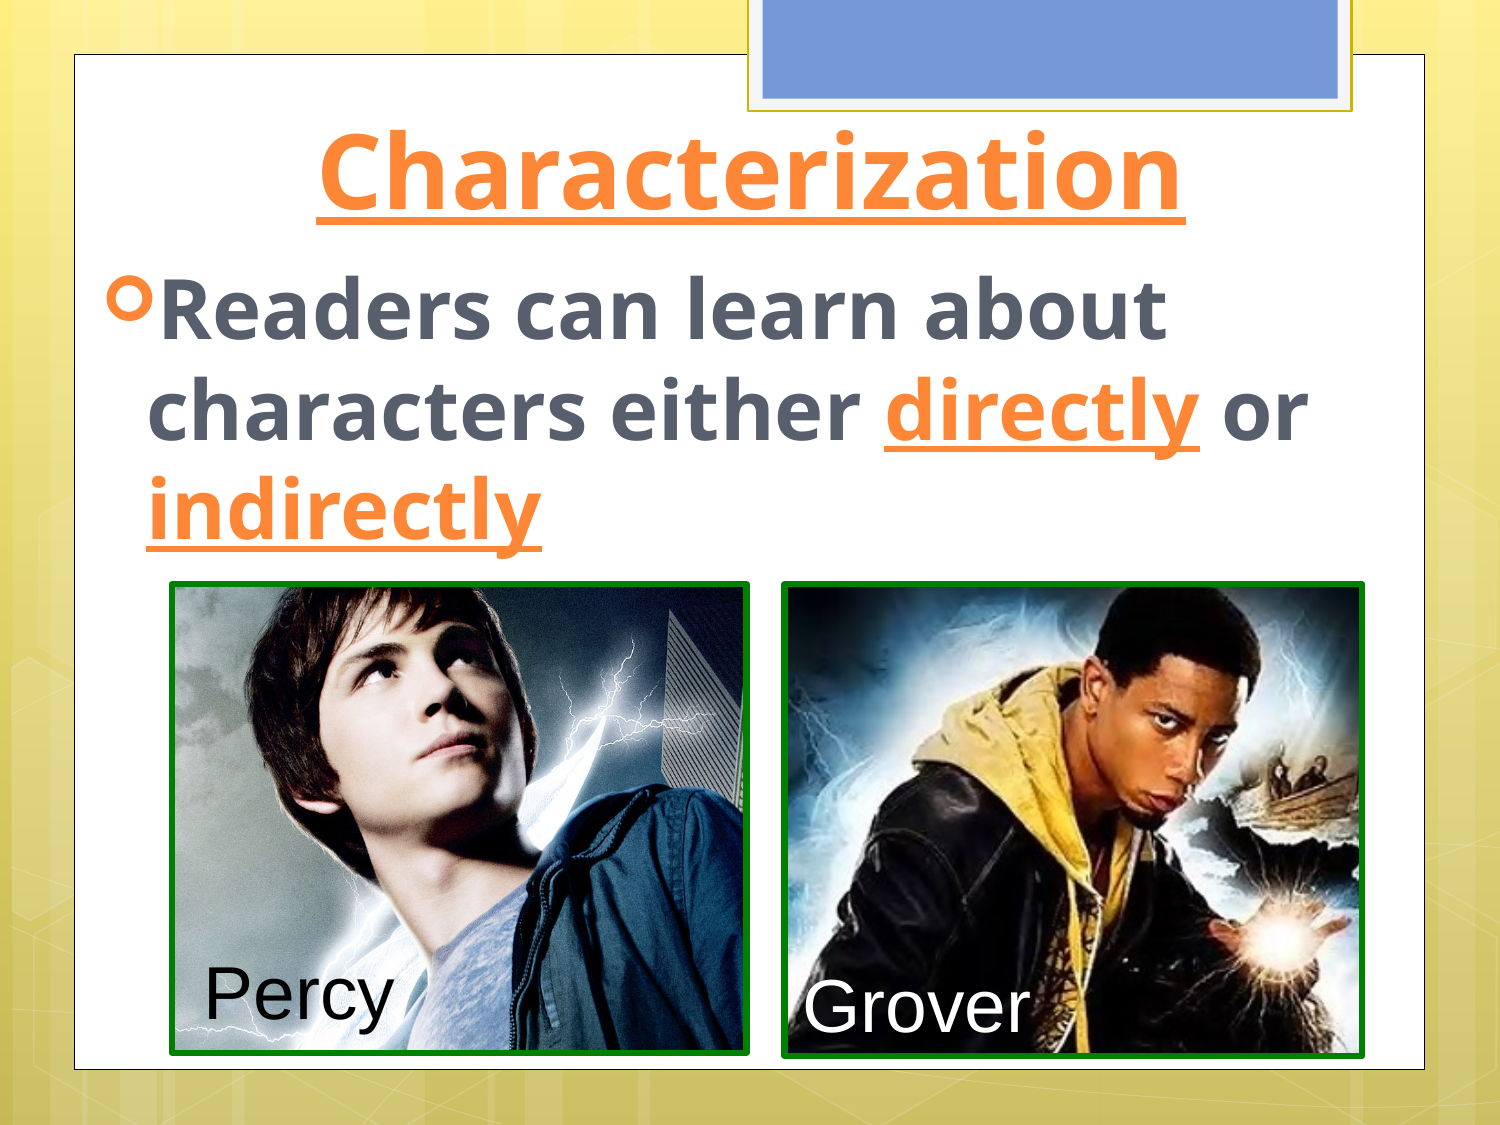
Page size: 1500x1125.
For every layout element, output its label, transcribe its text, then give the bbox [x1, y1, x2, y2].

picture [787, 587, 1360, 1053]
title Characterization [174, 50, 1328, 238]
picture [174, 587, 744, 1050]
list Readers can learn about characters either directly or indirectly [75, 249, 1425, 825]
